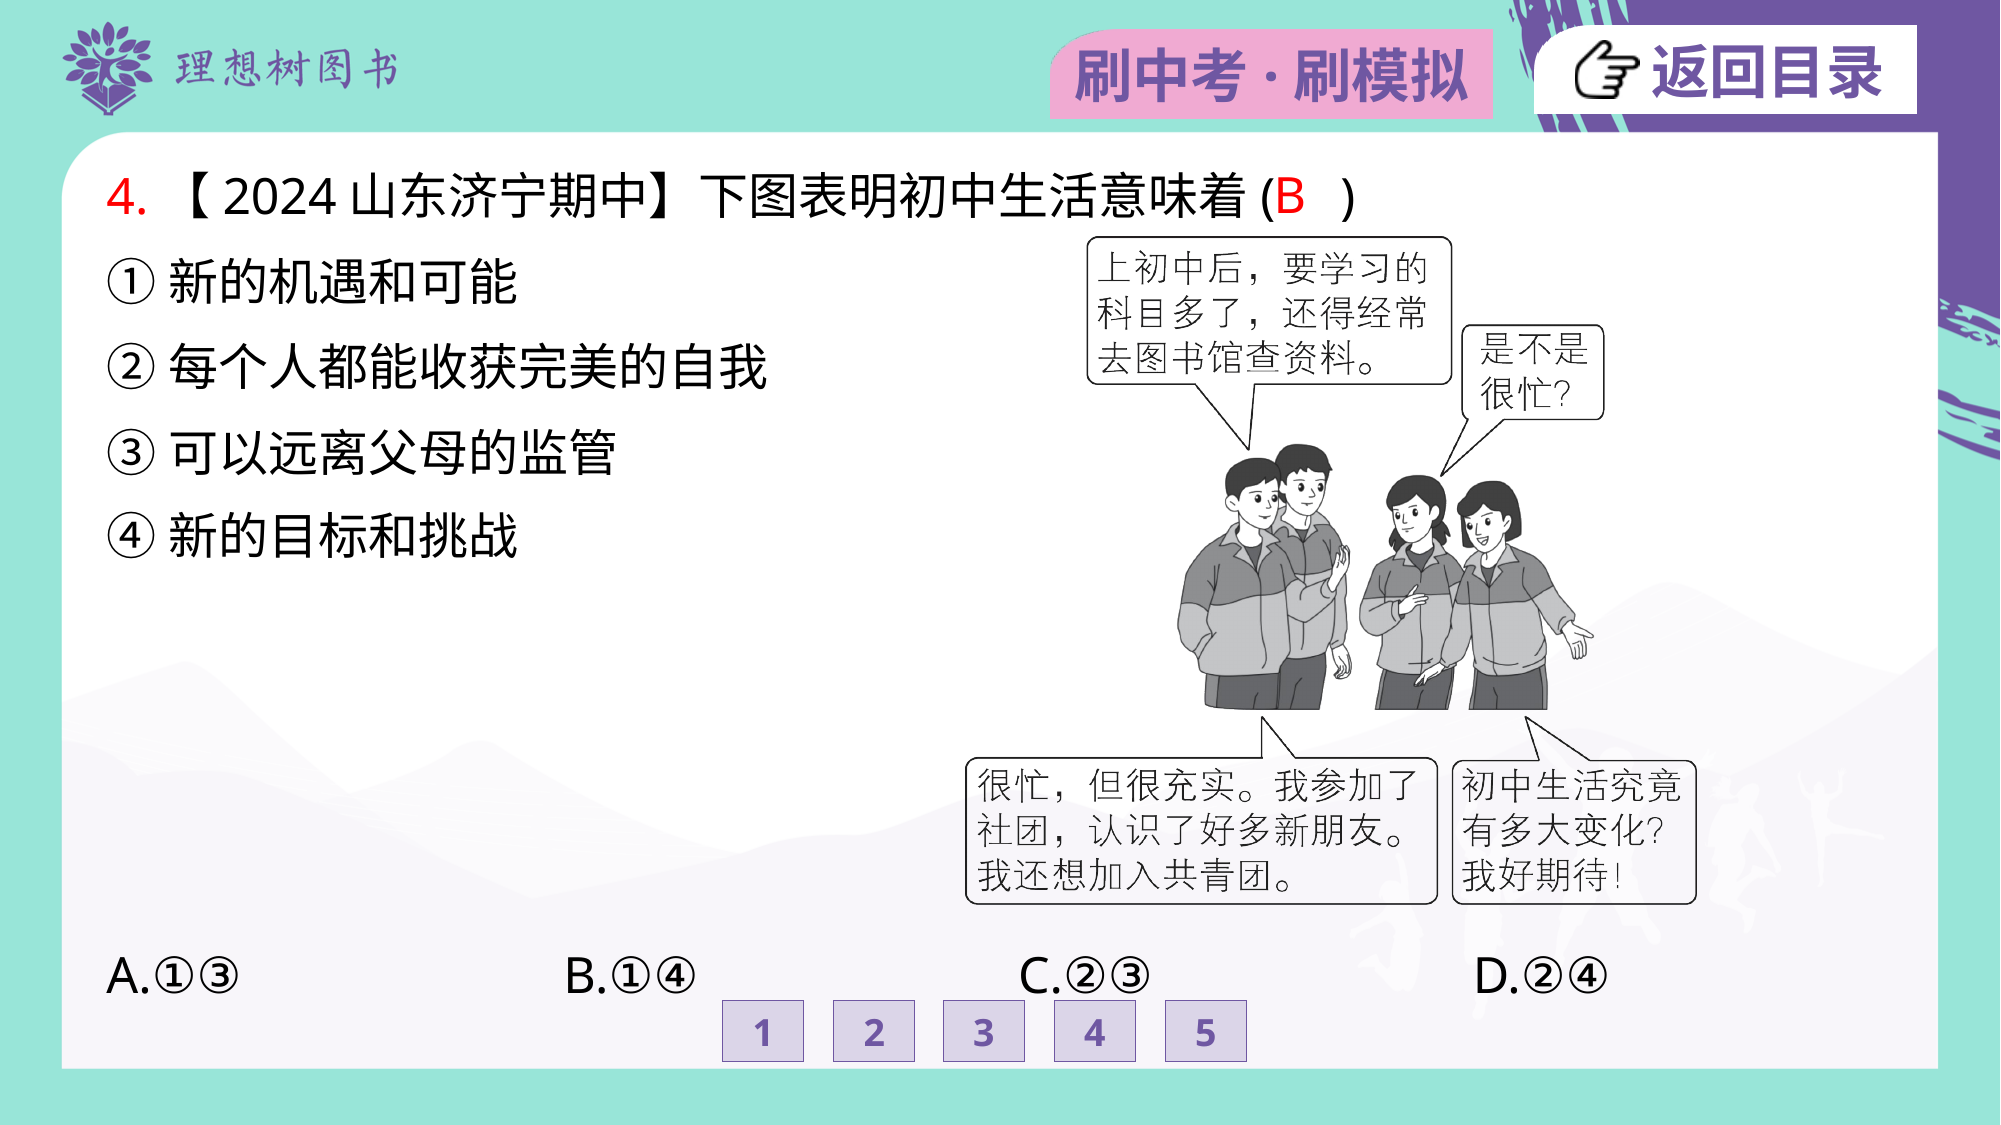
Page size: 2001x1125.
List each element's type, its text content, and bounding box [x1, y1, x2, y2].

text_box 4.【2024山东济宁期中】下图表明初中生活意味着( ) [106, 141, 1259, 216]
text_box ①新的机遇和可能 ②每个人都能收获完美的自我 ③可以远离父母的监管 ④新的目标和挑战 [106, 224, 1043, 556]
text_box 4.【2024山东济宁期中】下图表明初中生活意味着( ) [1321, 141, 1895, 216]
text_box A.①③ B.①④ C.②③ D.②④ [106, 920, 1895, 995]
text_box B [1259, 140, 1321, 216]
picture [0, 0, 2000, 1125]
